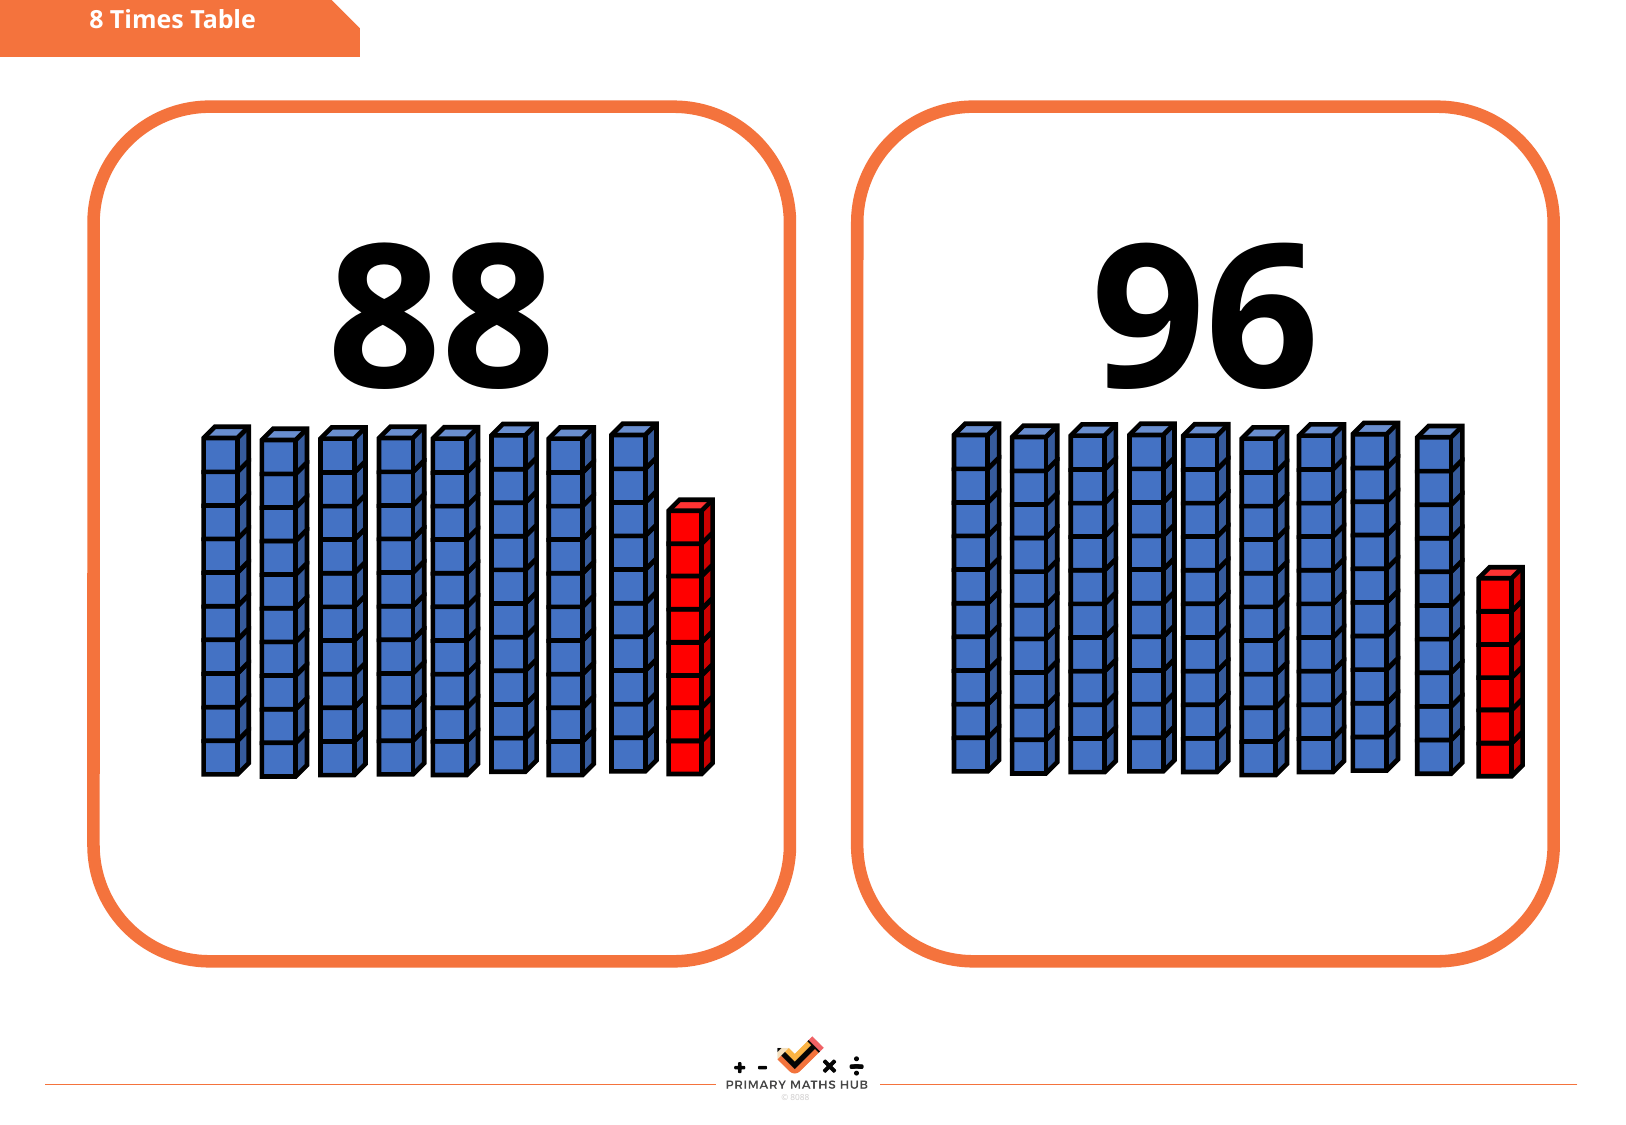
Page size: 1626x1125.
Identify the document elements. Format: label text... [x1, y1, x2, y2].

text_box © 8088 [720, 1084, 870, 1110]
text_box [548, 427, 594, 776]
text_box [92, 207, 792, 963]
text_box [953, 423, 1000, 772]
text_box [203, 426, 249, 775]
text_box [611, 423, 657, 772]
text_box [491, 424, 537, 772]
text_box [668, 499, 713, 774]
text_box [320, 427, 366, 776]
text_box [432, 427, 478, 776]
text_box 96 [857, 179, 1554, 435]
text_box 8 Times Table [0, 0, 361, 58]
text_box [379, 426, 425, 775]
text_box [1417, 425, 1463, 774]
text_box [1299, 424, 1345, 773]
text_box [1129, 423, 1175, 772]
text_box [1352, 422, 1398, 771]
picture [722, 1034, 872, 1094]
text_box 88 [93, 179, 790, 435]
text_box [864, 105, 1547, 179]
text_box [1070, 424, 1116, 773]
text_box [1241, 427, 1287, 776]
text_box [1478, 567, 1523, 777]
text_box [1183, 424, 1229, 773]
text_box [1012, 425, 1058, 774]
text_box [856, 209, 1555, 963]
text_box [100, 105, 783, 179]
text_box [261, 428, 307, 777]
